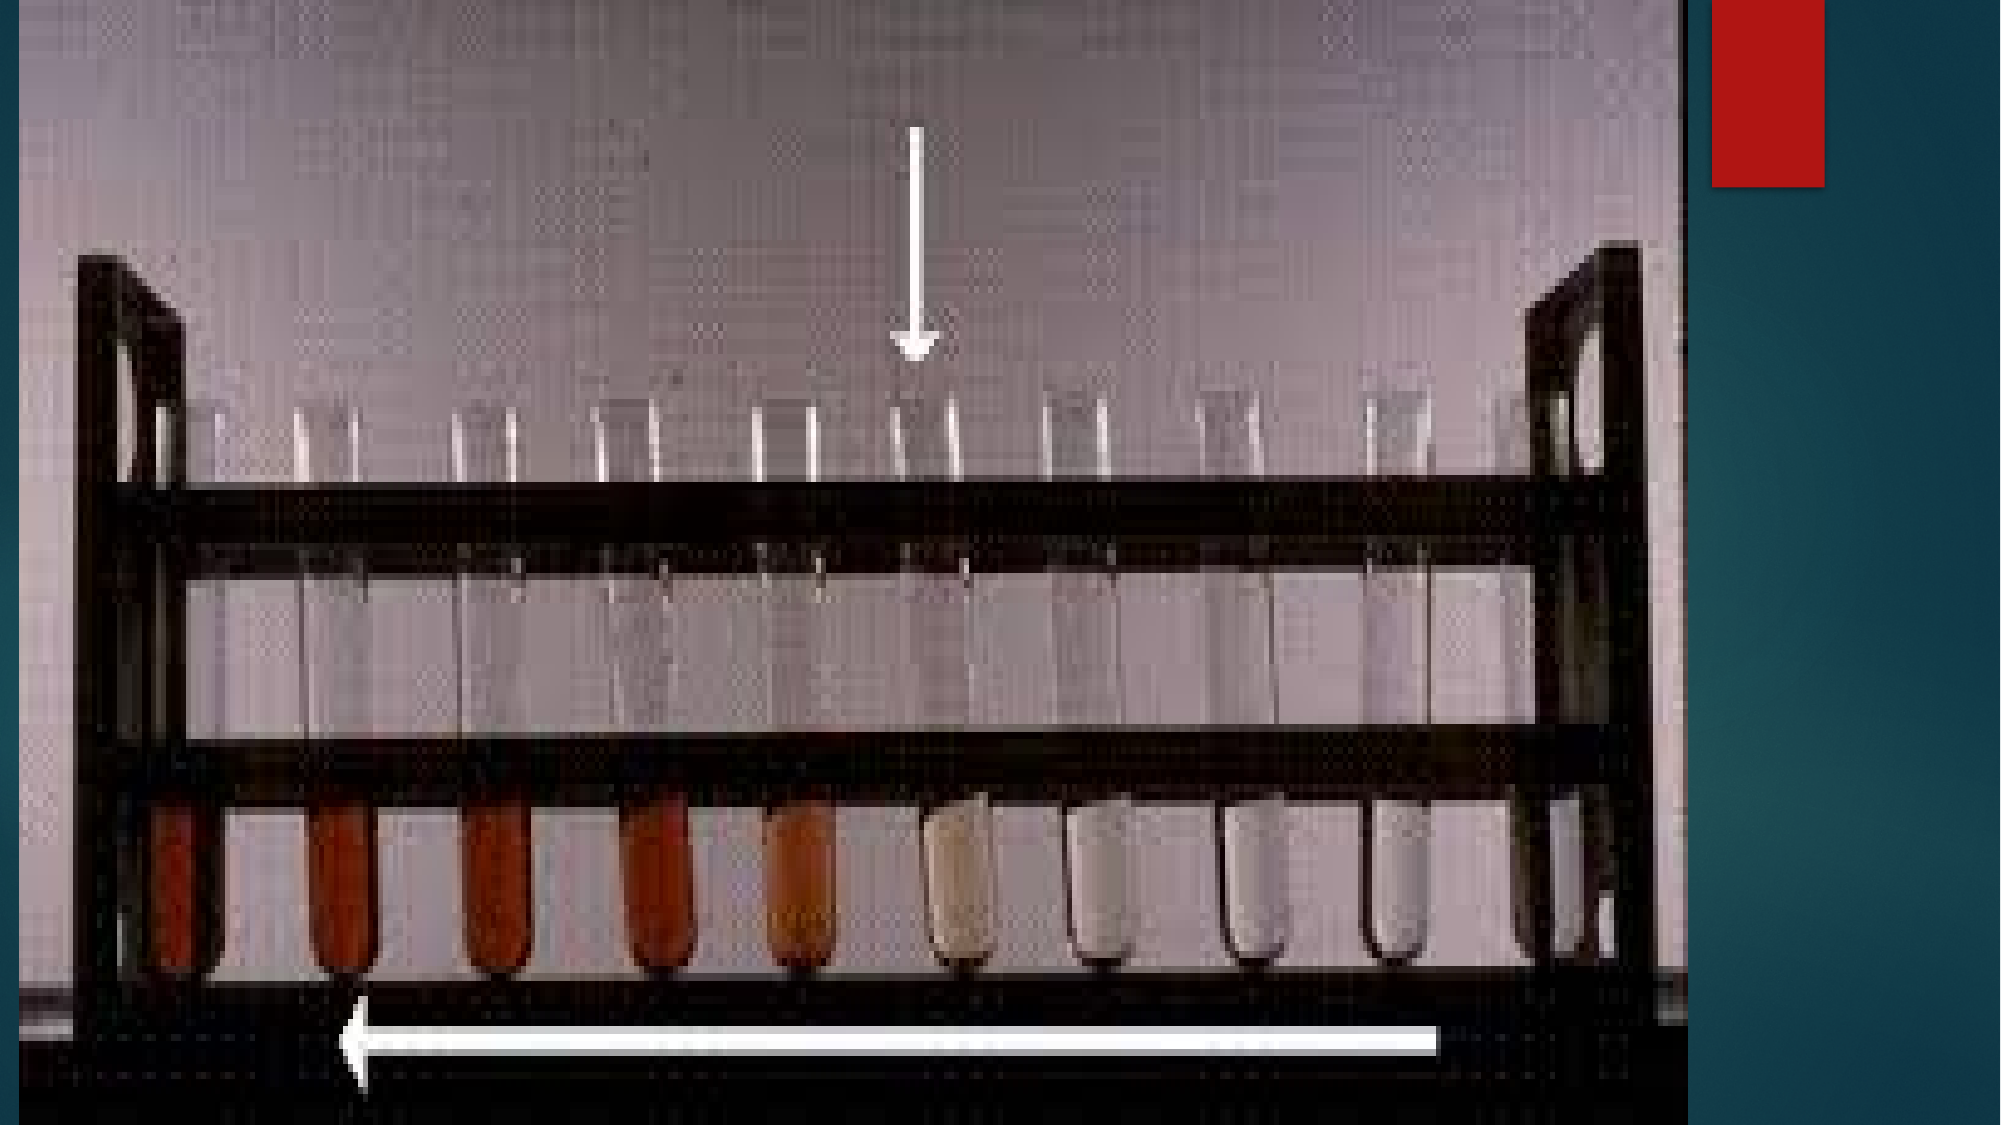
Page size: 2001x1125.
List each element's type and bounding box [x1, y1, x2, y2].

picture [0, 0, 1689, 1125]
